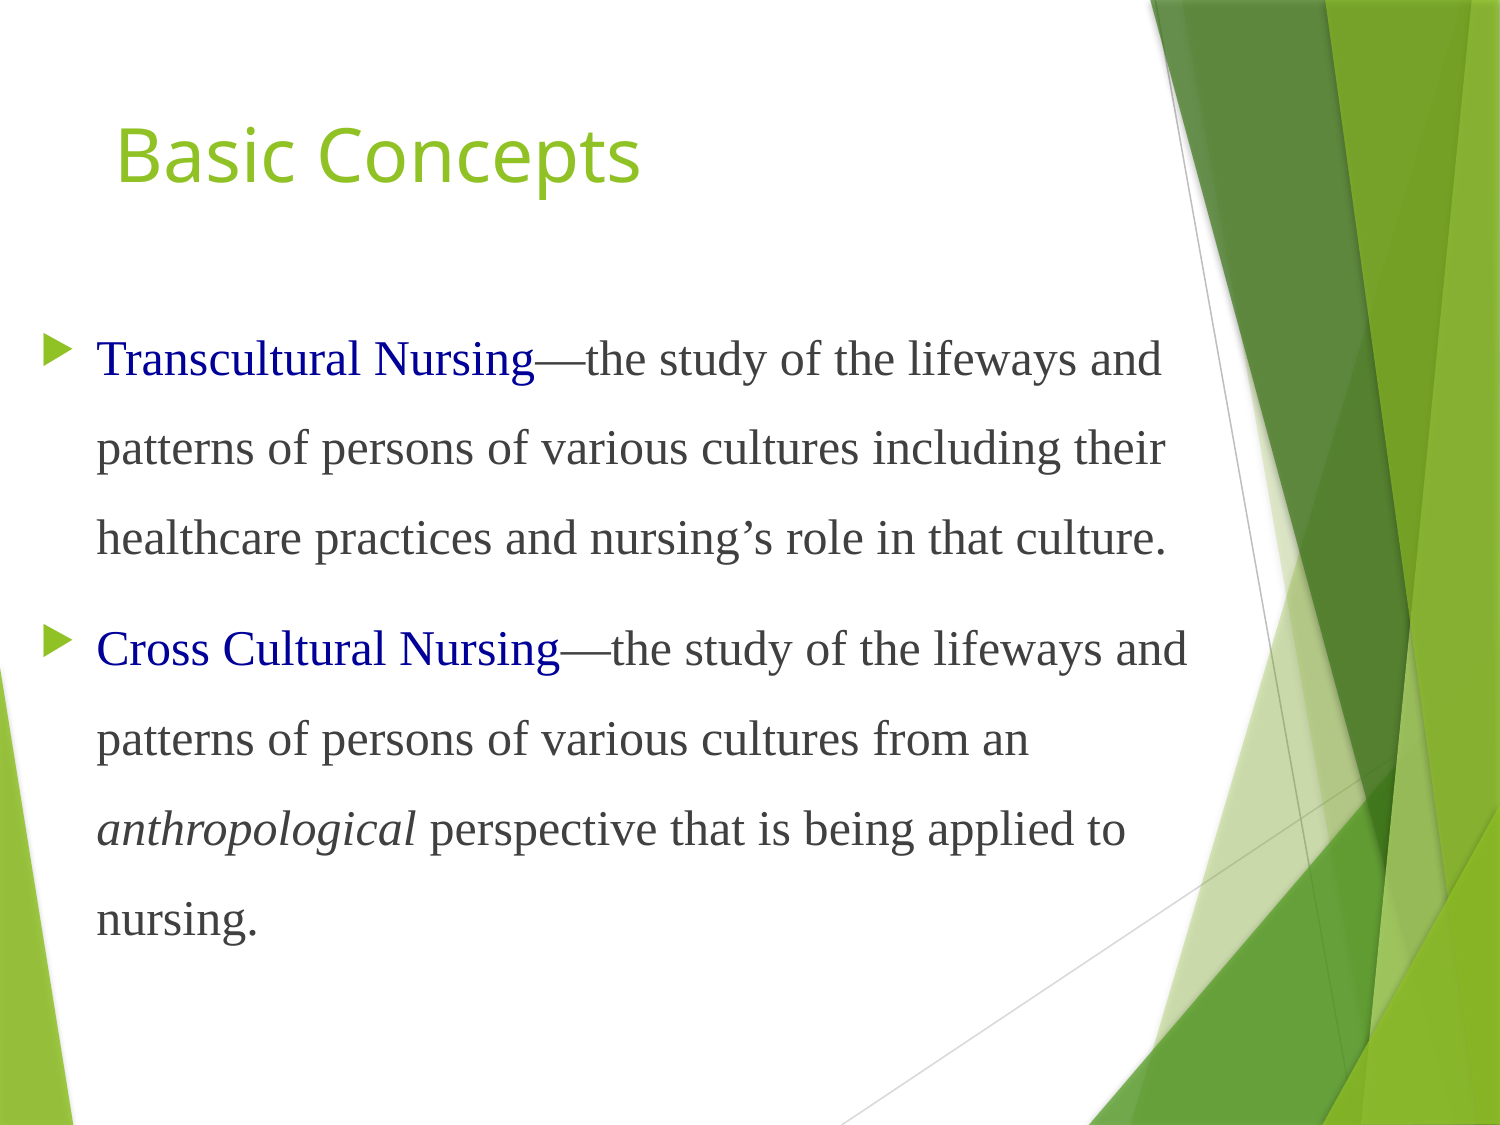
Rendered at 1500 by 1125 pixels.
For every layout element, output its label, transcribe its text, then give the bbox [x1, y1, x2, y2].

title Basic Concepts [99, 99, 1142, 287]
list Transcultural Nursing—the study of the lifeways and patterns of persons of various cultures including their healthcare practices and nursing’s role in that culture. Cross Cultural Nursing—the study of the lifeways and patterns of persons of various cultures from an anthropological perspective that is being applied to nursing. [24, 287, 1313, 1088]
